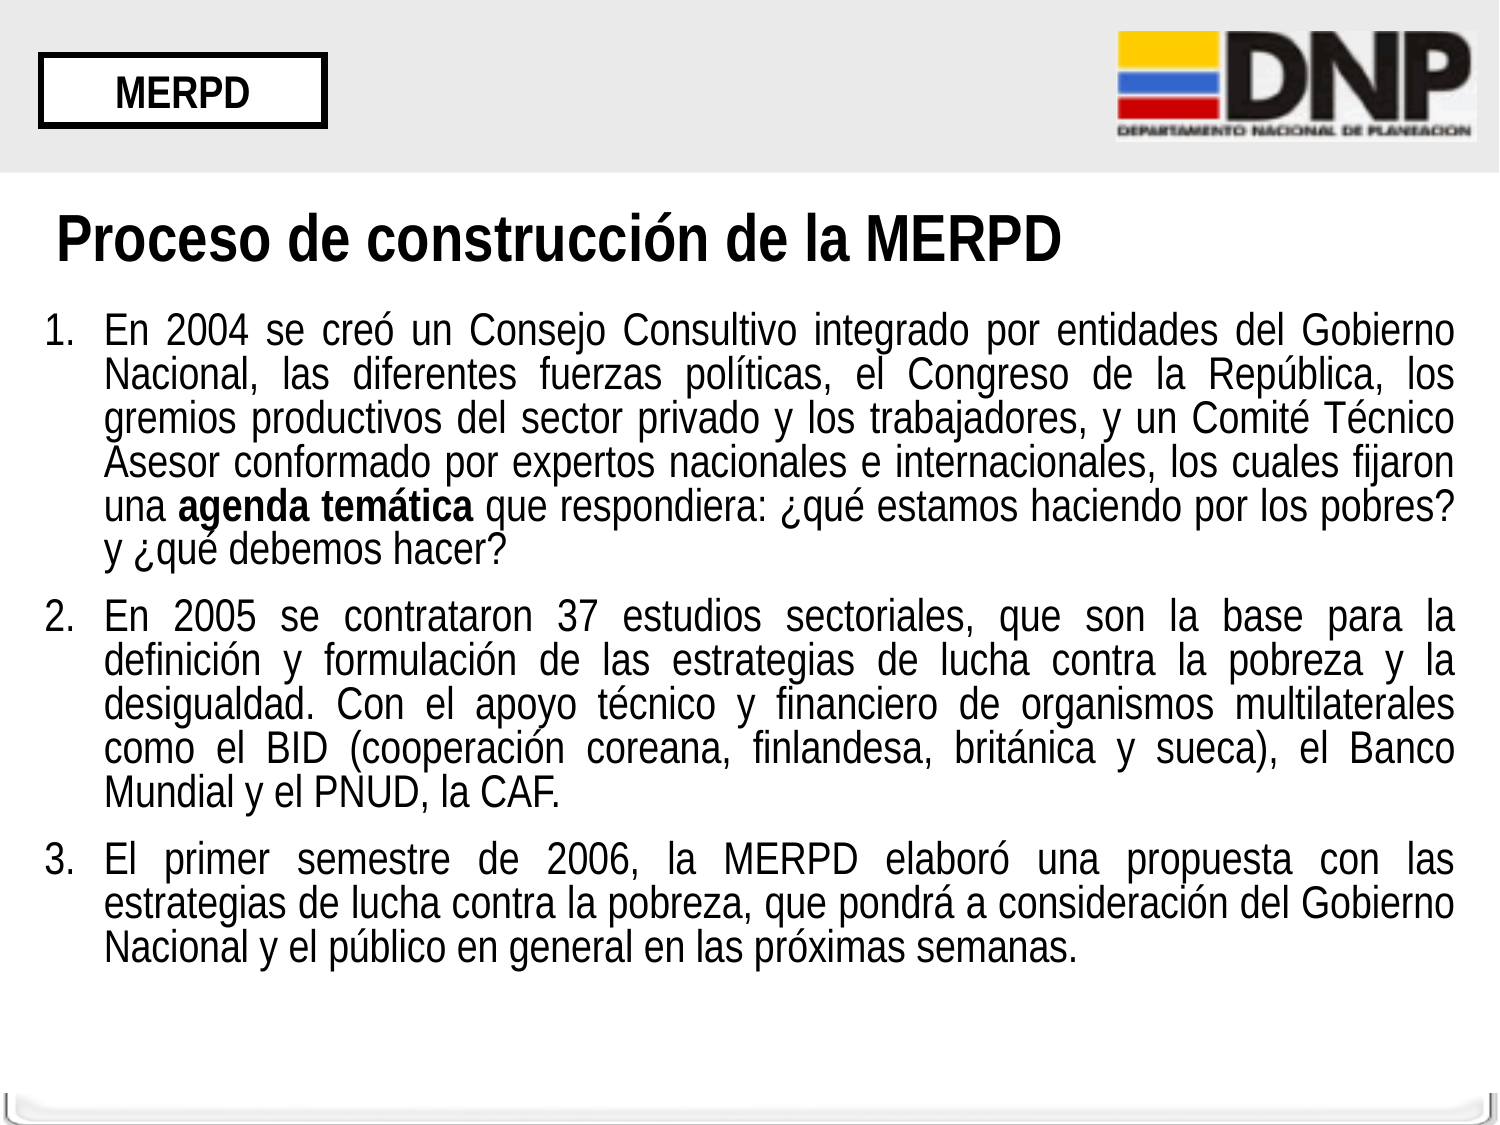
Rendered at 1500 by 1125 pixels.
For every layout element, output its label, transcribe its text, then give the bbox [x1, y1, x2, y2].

text_box MERPD [41, 54, 325, 126]
title Proceso de construcción de la MERPD [41, 186, 1392, 302]
list En 2004 se creó un Consejo Consultivo integrado por entidades del Gobierno Nacional, las diferentes fuerzas políticas, el Congreso de la República, los gremios productivos del sector privado y los trabajadores, y un Comité Técnico Asesor conformado por expertos nacionales e internacionales, los cuales fijaron una agenda temática que respondiera: ¿qué estamos haciendo por los pobres? y ¿qué debemos hacer? En 2005 se contrataron 37 estudios sectoriales, que son la base para la definición y formulación de las estrategias de lucha contra la pobreza y la desigualdad. Con el apoyo técnico y financiero de organismos multilaterales como el BID (cooperación coreana, finlandesa, británica y sueca), el Banco Mundial y el PNUD, la CAF. El primer semestre de 2006, la MERPD elaboró una propuesta con las estrategias de lucha contra la pobreza, que pondrá a consideración del Gobierno Nacional y el público en general en las próximas semanas. [29, 302, 1471, 1035]
picture [1116, 31, 1477, 142]
picture [0, 1093, 1500, 1125]
